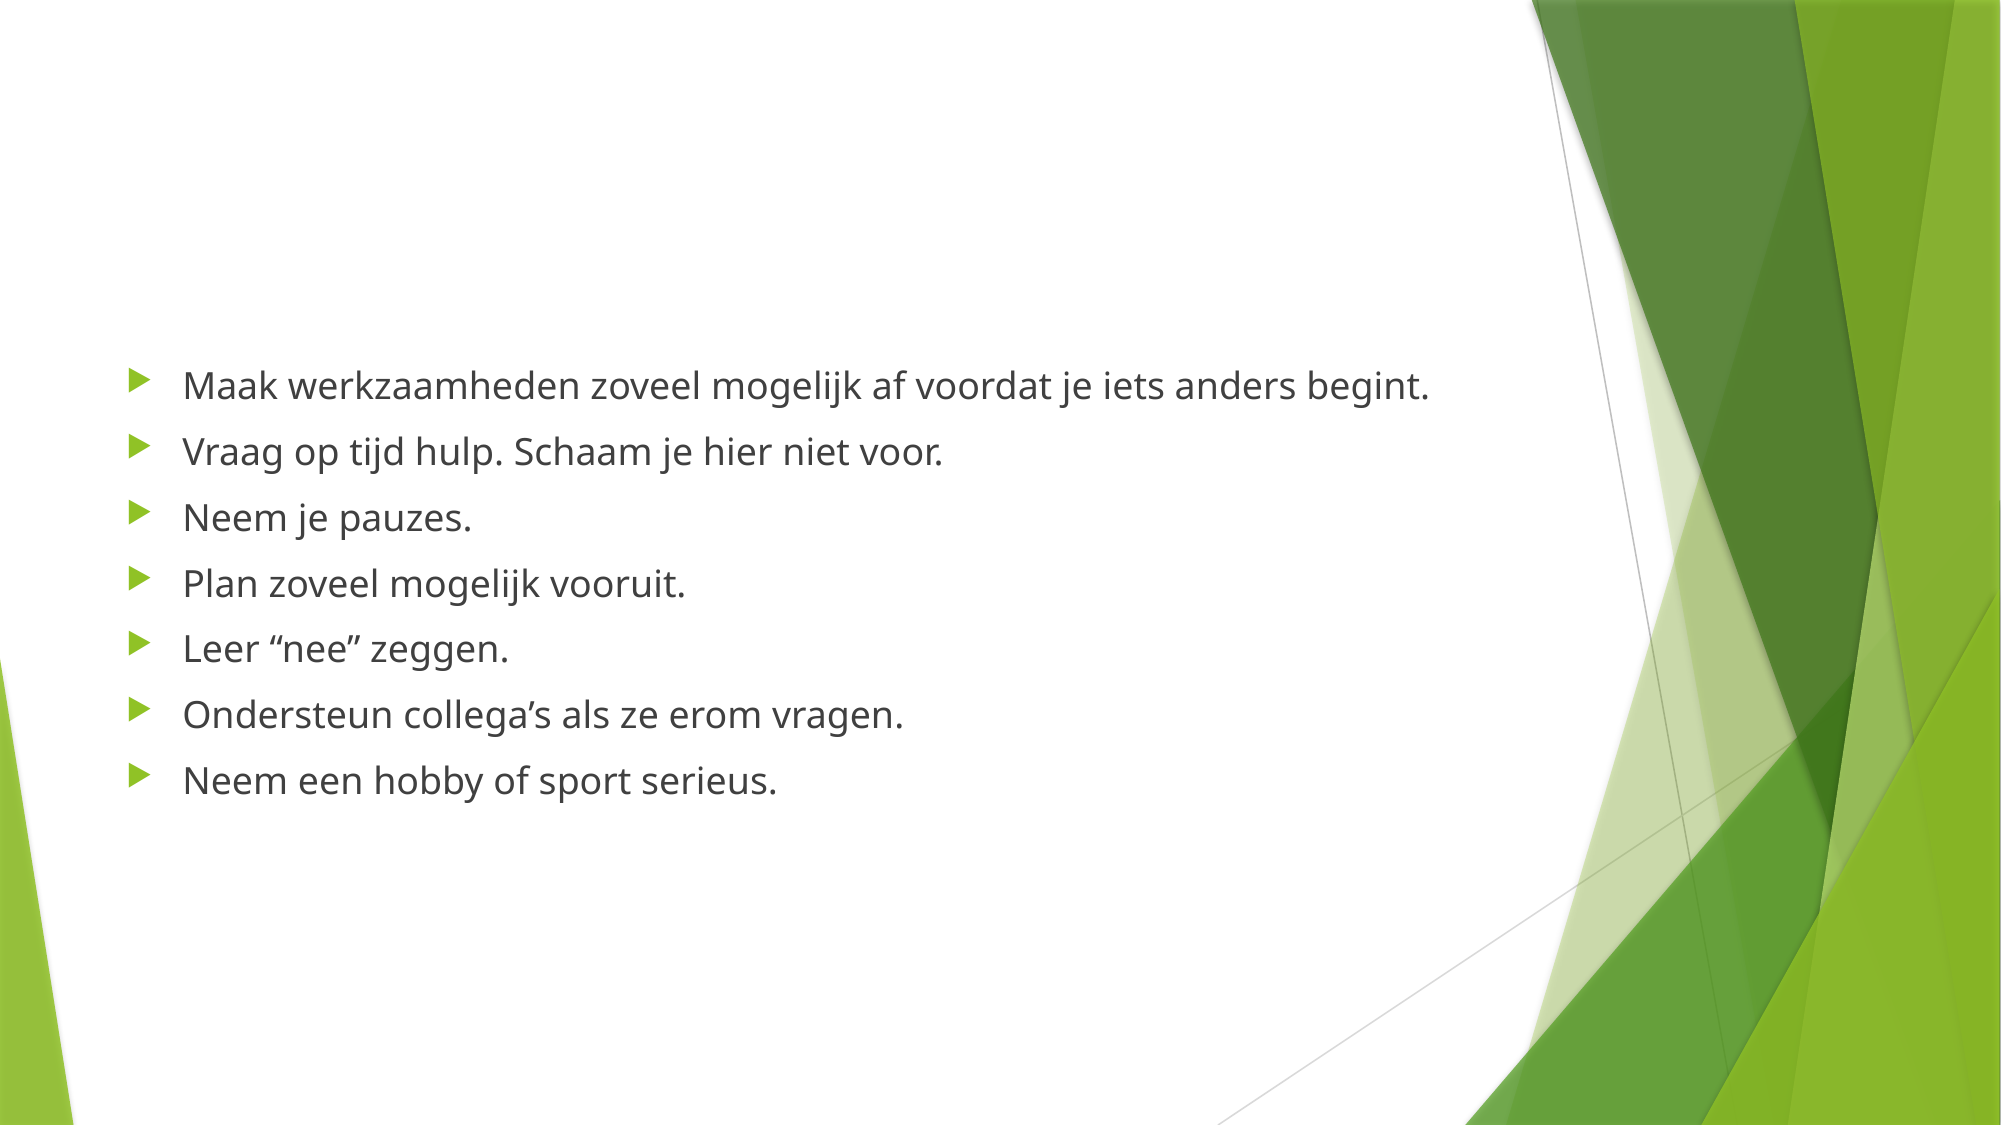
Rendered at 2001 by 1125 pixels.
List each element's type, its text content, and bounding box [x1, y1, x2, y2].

list Maak werkzaamheden zoveel mogelijk af voordat je iets anders begint. Vraag op tijd hulp. Schaam je hier niet voor. Neem je pauzes. Plan zoveel mogelijk vooruit. Leer “nee” zeggen. Ondersteun collega’s als ze erom vragen. Neem een hobby of sport serieus. [111, 354, 1522, 992]
